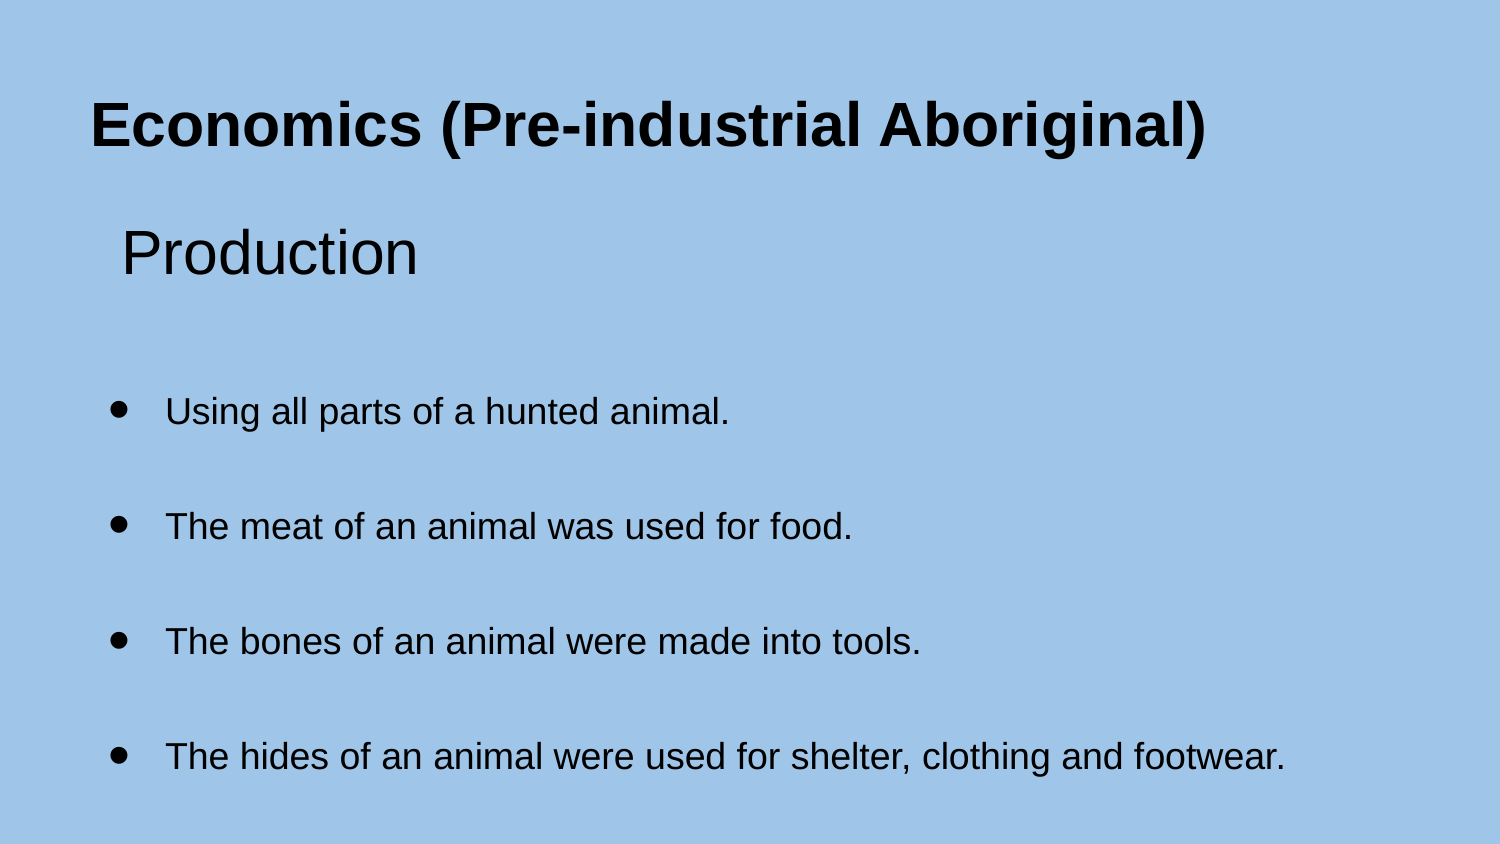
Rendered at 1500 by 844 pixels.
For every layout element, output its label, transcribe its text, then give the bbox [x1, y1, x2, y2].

list Production Using all parts of a hunted animal. The meat of an animal was used for food. The bones of an animal were made into tools. The hides of an animal were used for shelter, clothing and footwear. [75, 196, 1425, 808]
title Economics (Pre-industrial Aboriginal) [75, 33, 1425, 175]
